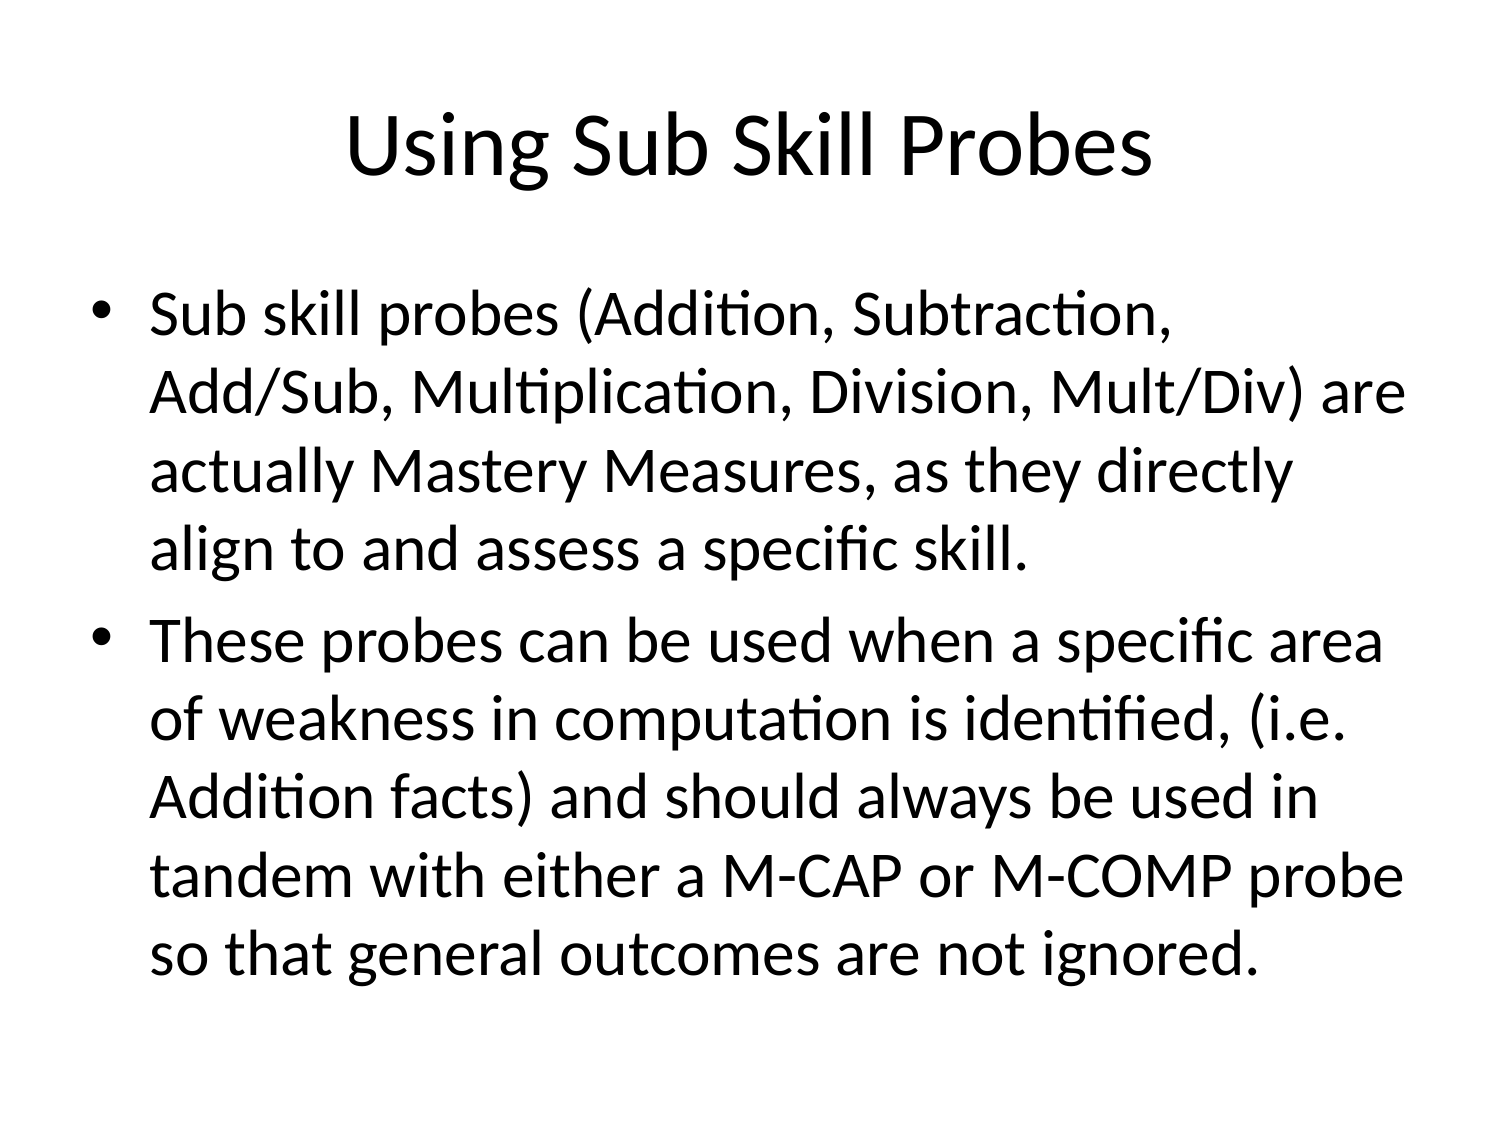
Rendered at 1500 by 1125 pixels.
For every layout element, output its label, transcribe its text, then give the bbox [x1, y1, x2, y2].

list Sub skill probes (Addition, Subtraction, Add/Sub, Multiplication, Division, Mult/Div) are actually Mastery Measures, as they directly align to and assess a specific skill. These probes can be used when a specific area of weakness in computation is identified, (i.e. Addition facts) and should always be used in tandem with either a M-CAP or M-COMP probe so that general outcomes are not ignored. [75, 262, 1425, 1005]
title Using Sub Skill Probes [75, 45, 1425, 233]
